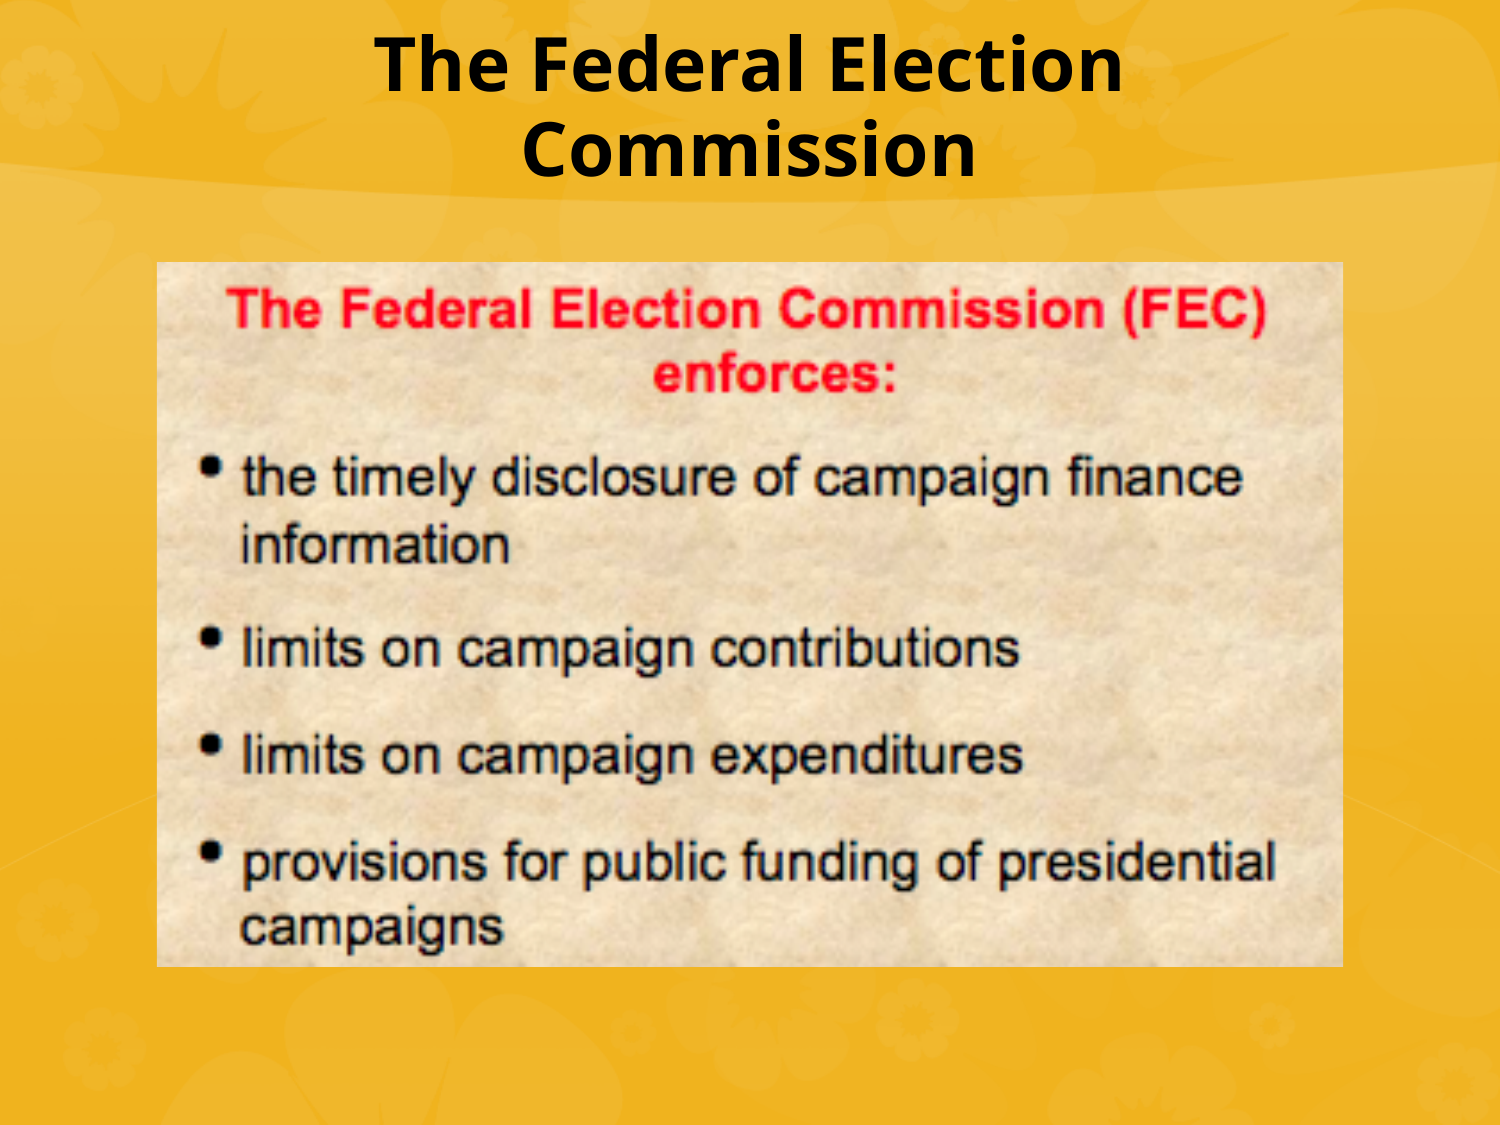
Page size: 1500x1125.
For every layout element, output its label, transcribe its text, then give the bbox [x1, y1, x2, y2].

picture [0, 0, 1500, 1125]
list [156, 262, 1344, 967]
title The Federal Election Commission [127, 14, 1372, 203]
